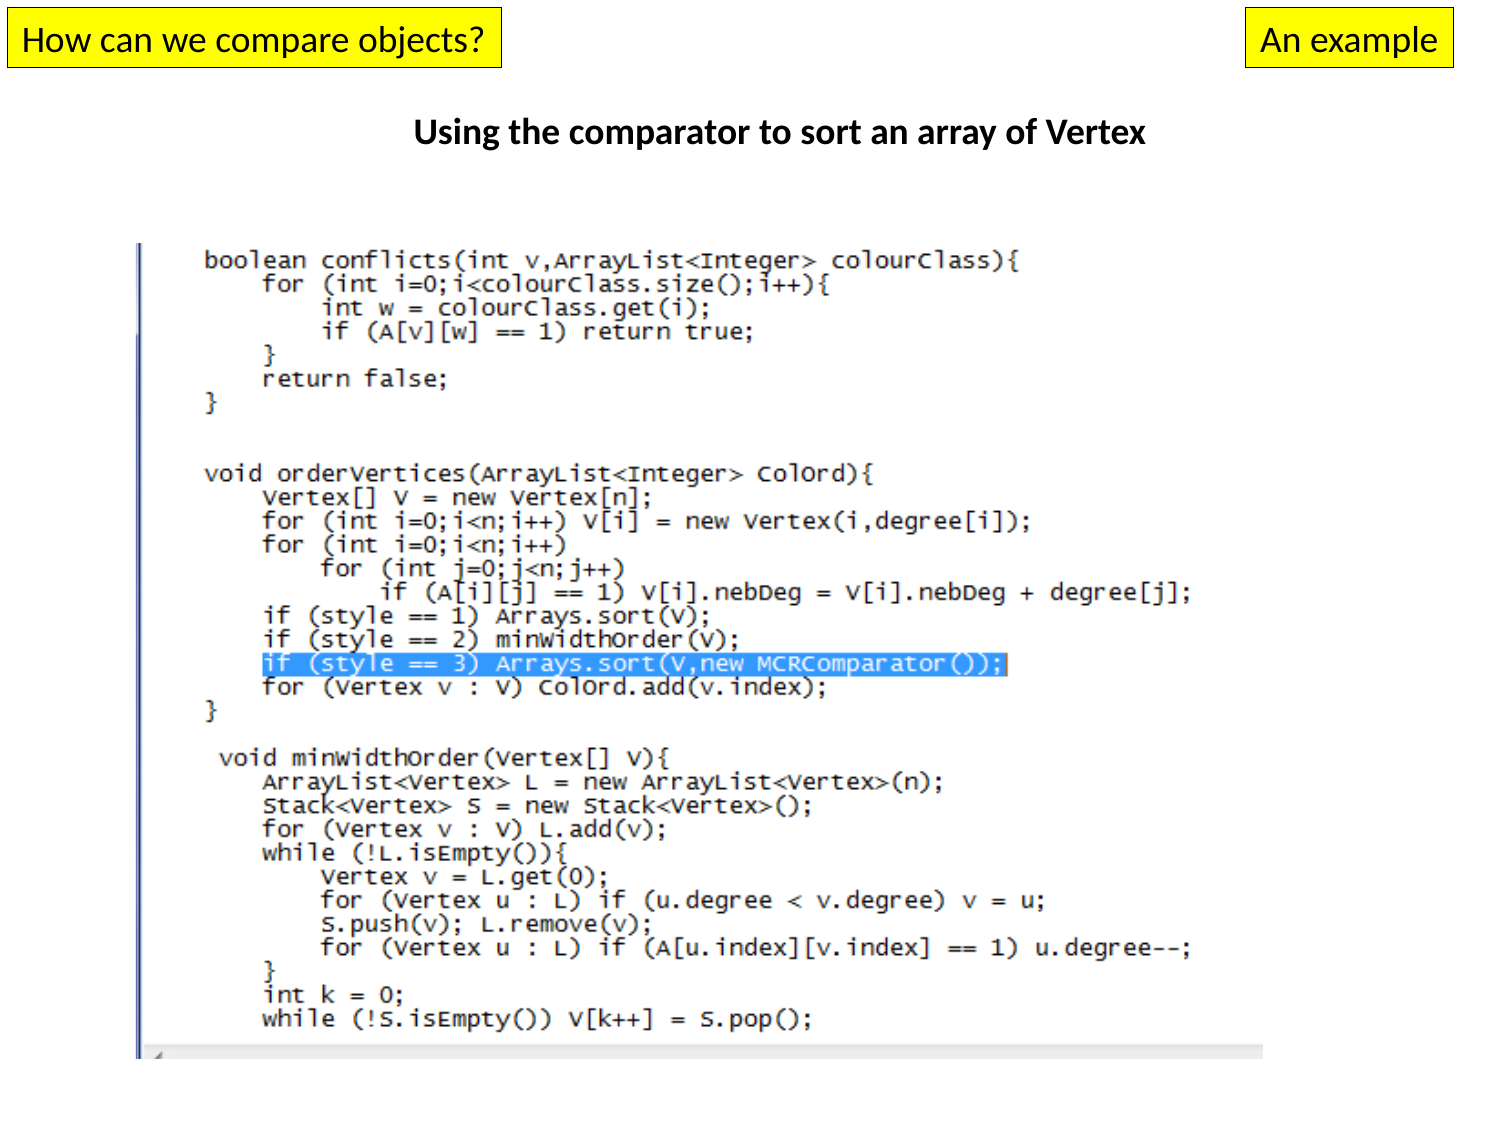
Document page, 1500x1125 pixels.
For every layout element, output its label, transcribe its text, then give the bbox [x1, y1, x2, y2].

text_box Using the comparator to sort an array of Vertex [398, 99, 1163, 160]
picture [135, 243, 1264, 1059]
text_box How can we compare objects? [7, 7, 502, 68]
text_box An example [1245, 7, 1454, 68]
